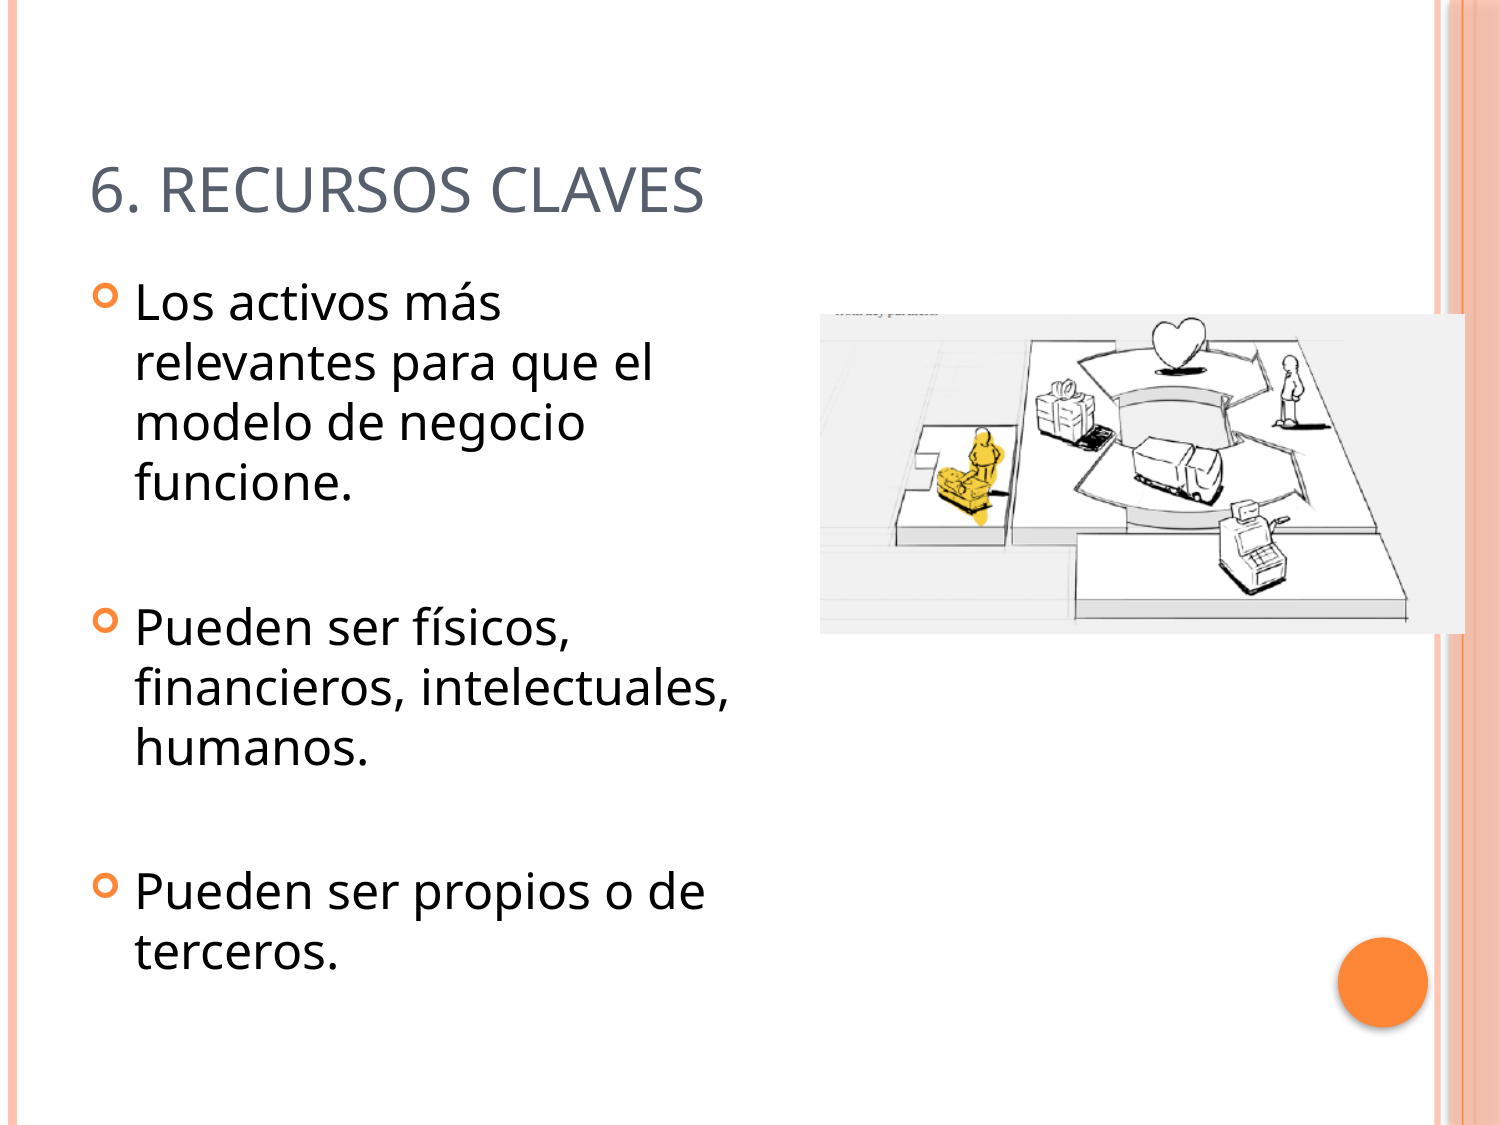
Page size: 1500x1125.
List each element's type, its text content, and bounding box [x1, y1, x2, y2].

title 6. Recursos Claves [75, 45, 1300, 233]
list Los activos más relevantes para que el modelo de negocio funcione. Pueden ser físicos, financieros, intelectuales, humanos. Pueden ser propios o de terceros. [75, 262, 762, 1005]
picture [820, 313, 1466, 635]
